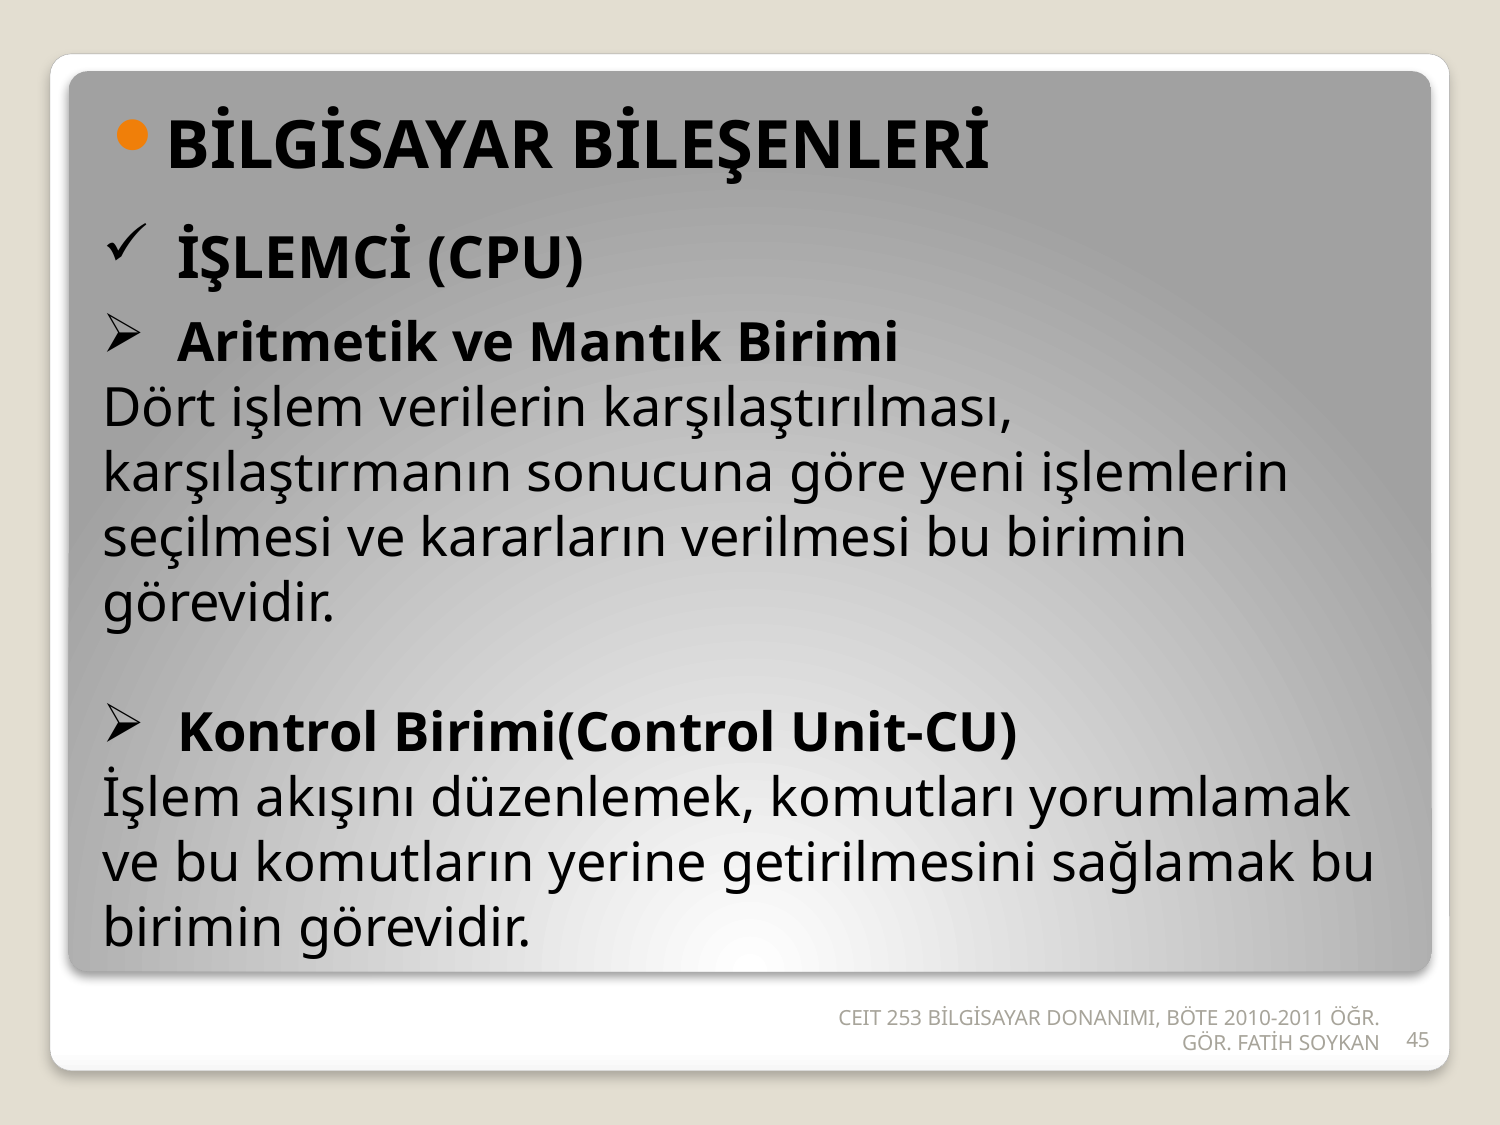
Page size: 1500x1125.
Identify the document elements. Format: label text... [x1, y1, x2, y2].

slide_number 45 [1395, 1002, 1445, 1063]
footer CEIT 253 BİLGİSAYAR DONANIMI, BÖTE 2010-2011 ÖĞR. GÖR. FATİH SOYKAN [800, 1002, 1395, 1063]
text_box Aritmetik ve Mantık Birimi Dört işlem verilerin karşılaştırılması, karşılaştırmanın sonucuna göre yeni işlemlerin seçilmesi ve kararların verilmesi bu birimin görevidir. Kontrol Birimi(Control Unit-CU) İşlem akışını düzenlemek, komutları yorumlamak ve bu komutların yerine getirilmesini sağlamak bu birimin görevidir. [87, 299, 1438, 965]
text_box İŞLEMCİ (CPU) [87, 162, 1413, 298]
list BİLGİSAYAR BİLEŞENLERİ [82, 86, 1425, 300]
